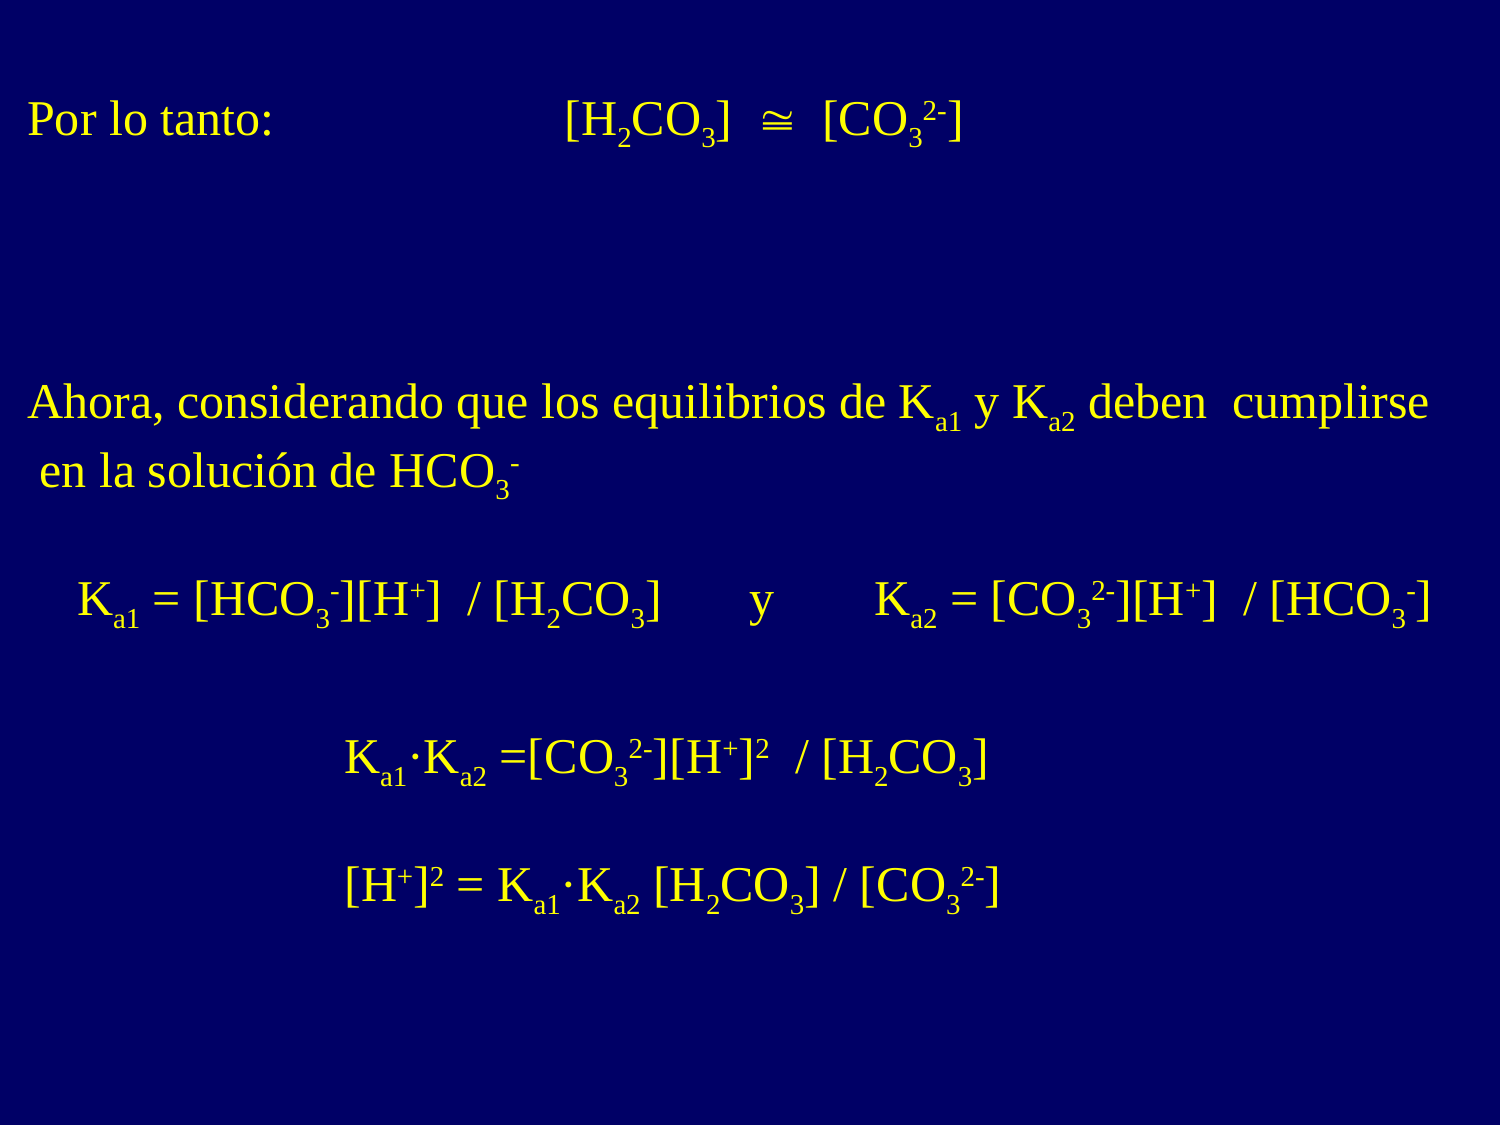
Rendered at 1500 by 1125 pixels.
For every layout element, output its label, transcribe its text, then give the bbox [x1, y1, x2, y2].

text_box Por lo tanto: [H2CO3]  [CO32-] [0, 78, 1500, 162]
text_box Ahora, considerando que los equilibrios de Ka1 y Ka2 deben cumplirse en la solución de HCO3- Ka1 = [HCO3-][H+] / [H2CO3] y Ka2 = [CO32-][H+] / [HCO3-] [0, 361, 1500, 642]
text_box Ka1·Ka2 =[CO32-][H+]2 / [H2CO3] [H+]2 = Ka1·Ka2 [H2CO3] / [CO32-] [29, 716, 1500, 928]
